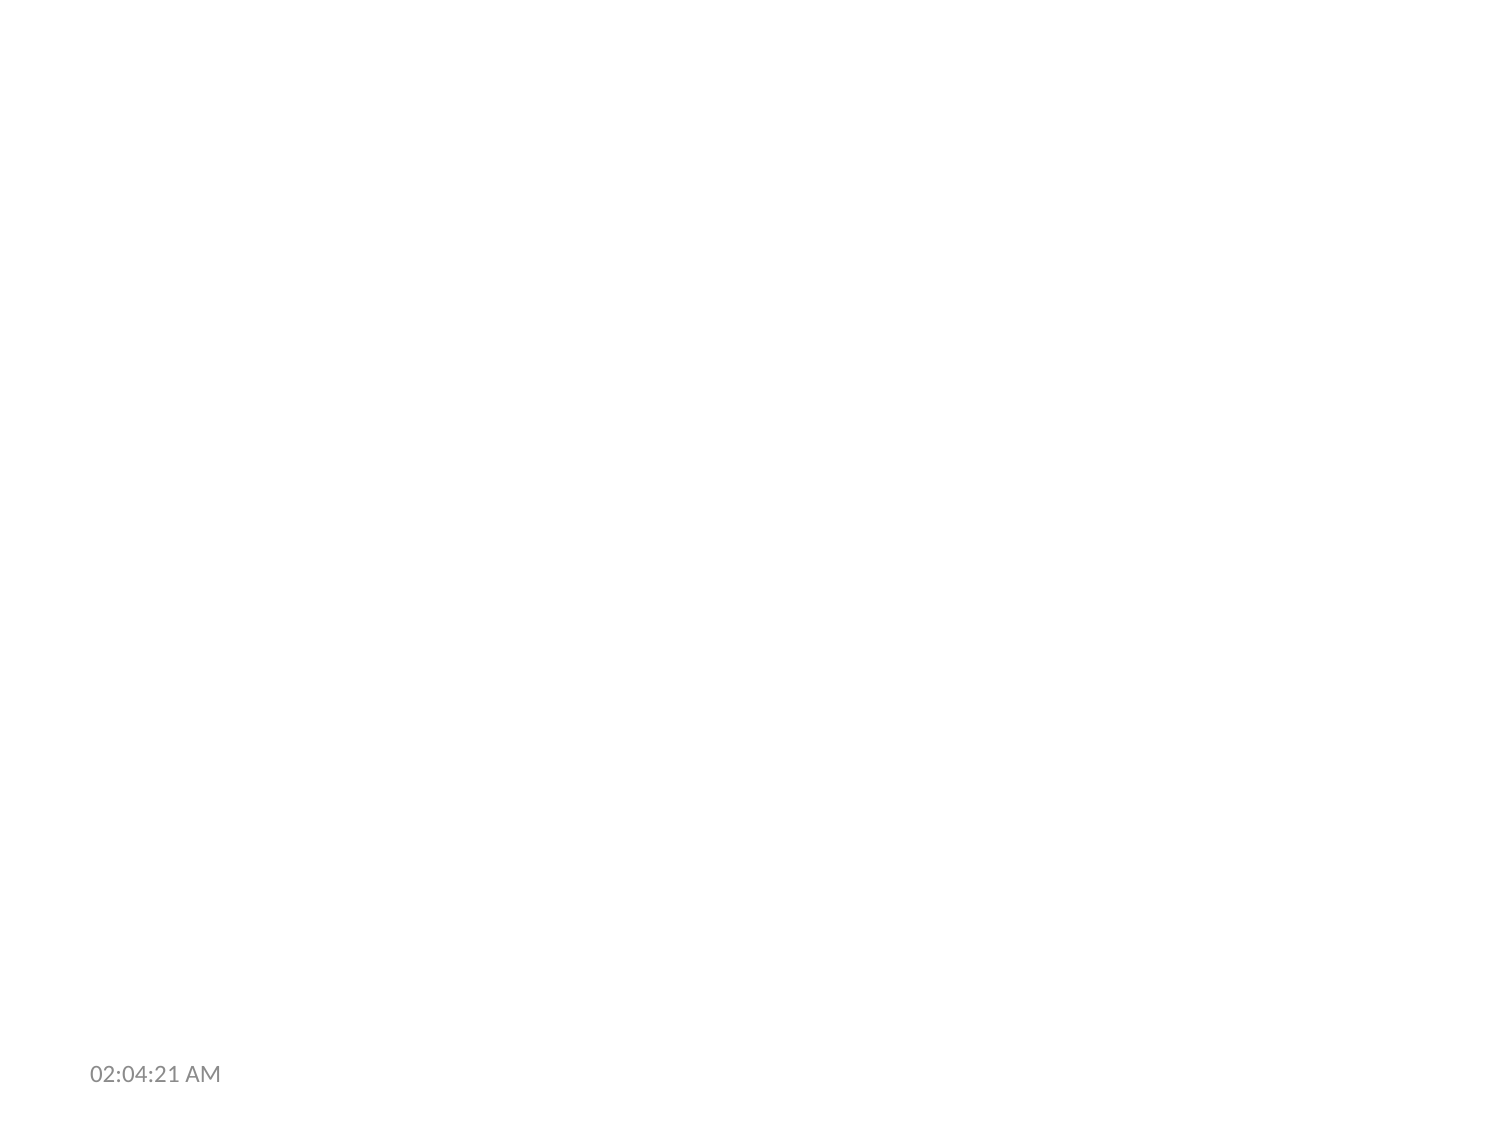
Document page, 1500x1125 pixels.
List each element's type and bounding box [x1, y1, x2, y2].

slide_number [75, 1042, 425, 1103]
